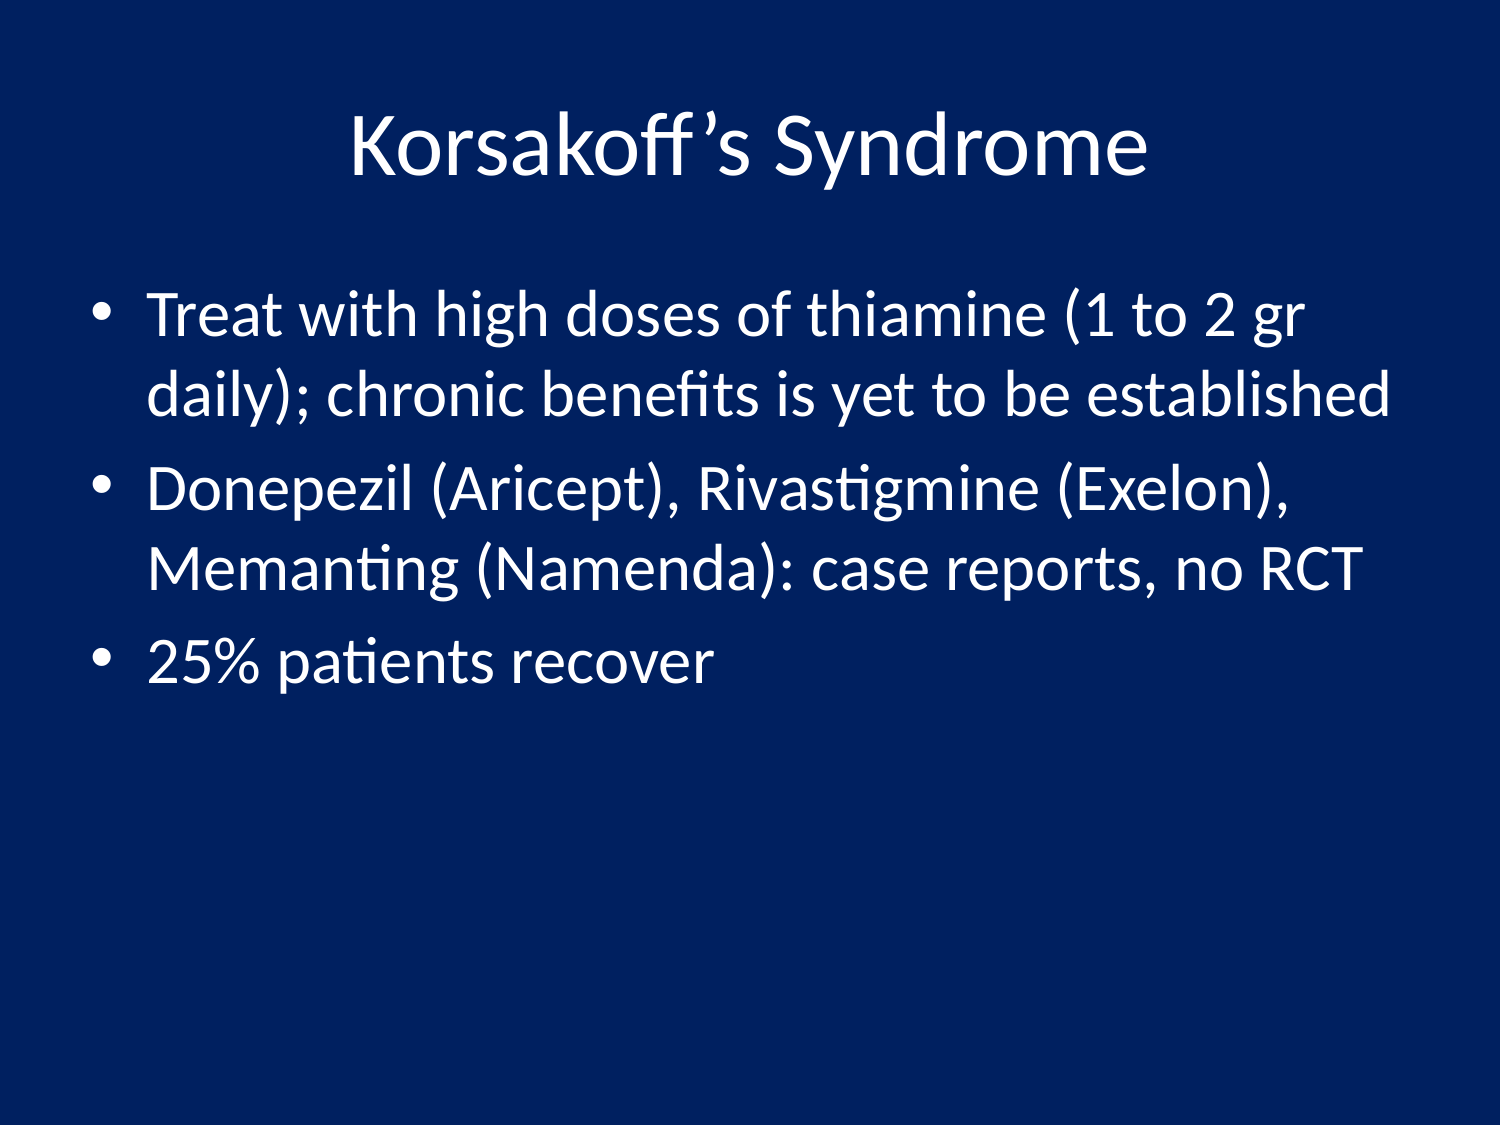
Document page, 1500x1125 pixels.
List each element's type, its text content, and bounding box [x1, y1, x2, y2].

list Treat with high doses of thiamine (1 to 2 gr daily); chronic benefits is yet to be established Donepezil (Aricept), Rivastigmine (Exelon), Memanting (Namenda): case reports, no RCT 25% patients recover [75, 262, 1425, 1005]
title Korsakoff’s Syndrome [75, 45, 1425, 233]
